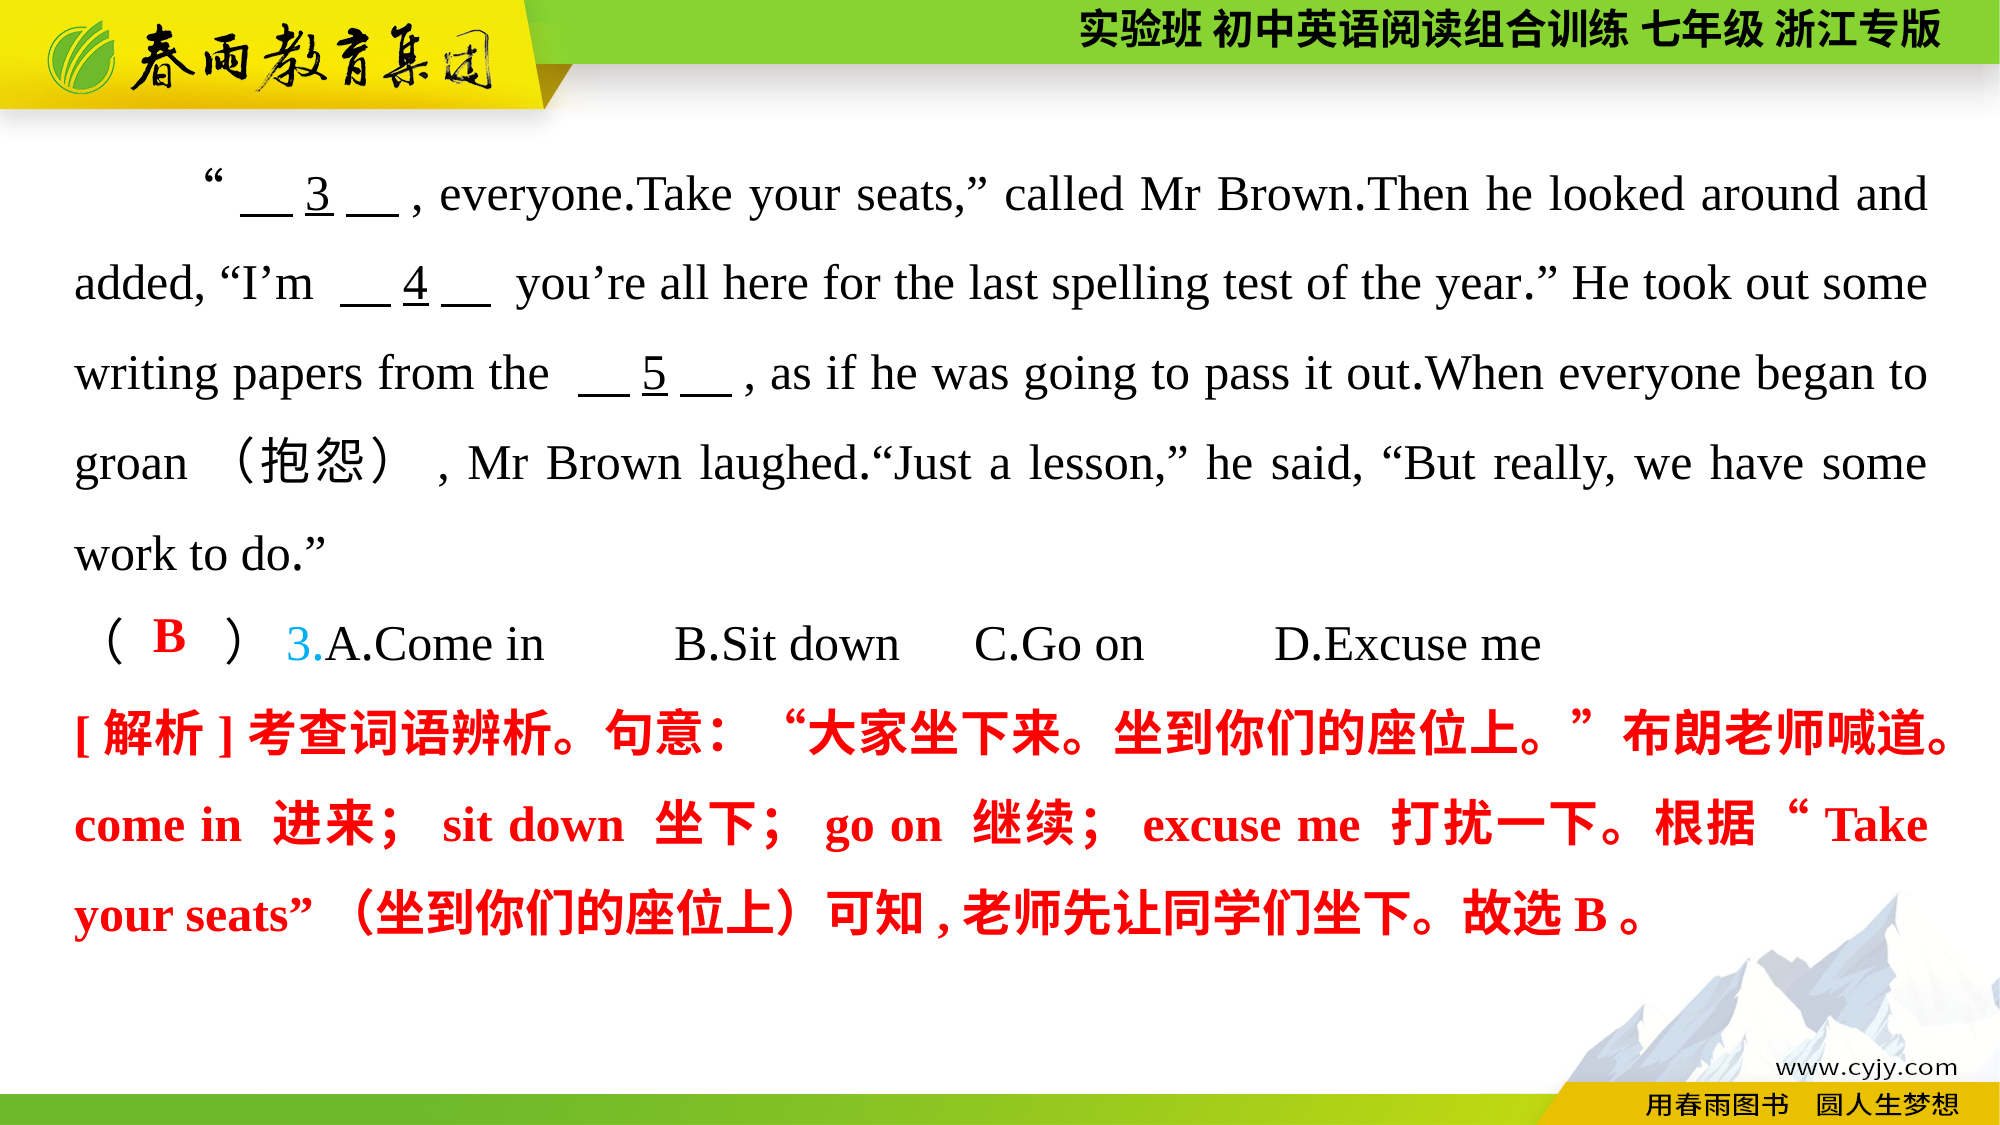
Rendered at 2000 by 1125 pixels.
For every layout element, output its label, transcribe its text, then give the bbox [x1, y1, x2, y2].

list “ 3 , everyone.Take your seats,” called Mr Brown.Then he looked around and added, “I’m 4 you’re all here for the last spelling test of the year.” He took out some writing papers from the 5 , as if he was going to pass it out.When everyone began to groan（抱怨）, Mr Brown laughed.“Just a lesson,” he said, “But really, we have some work to do.” （ ）3.A.Come in B.Sit down C.Go on D.Excuse me [59, 122, 1944, 664]
picture [0, 0, 2000, 1125]
text_box [解析]考查词语辨析。句意：“大家坐下来。坐到你们的座位上。”布朗老师喊道。come in 进来；sit down 坐下；go on 继续；excuse me 打扰一下。根据“Take your seats”（坐到你们的座位上）可知,老师先让同学们坐下。故选B。 [59, 664, 1944, 950]
text_box B [138, 595, 202, 664]
